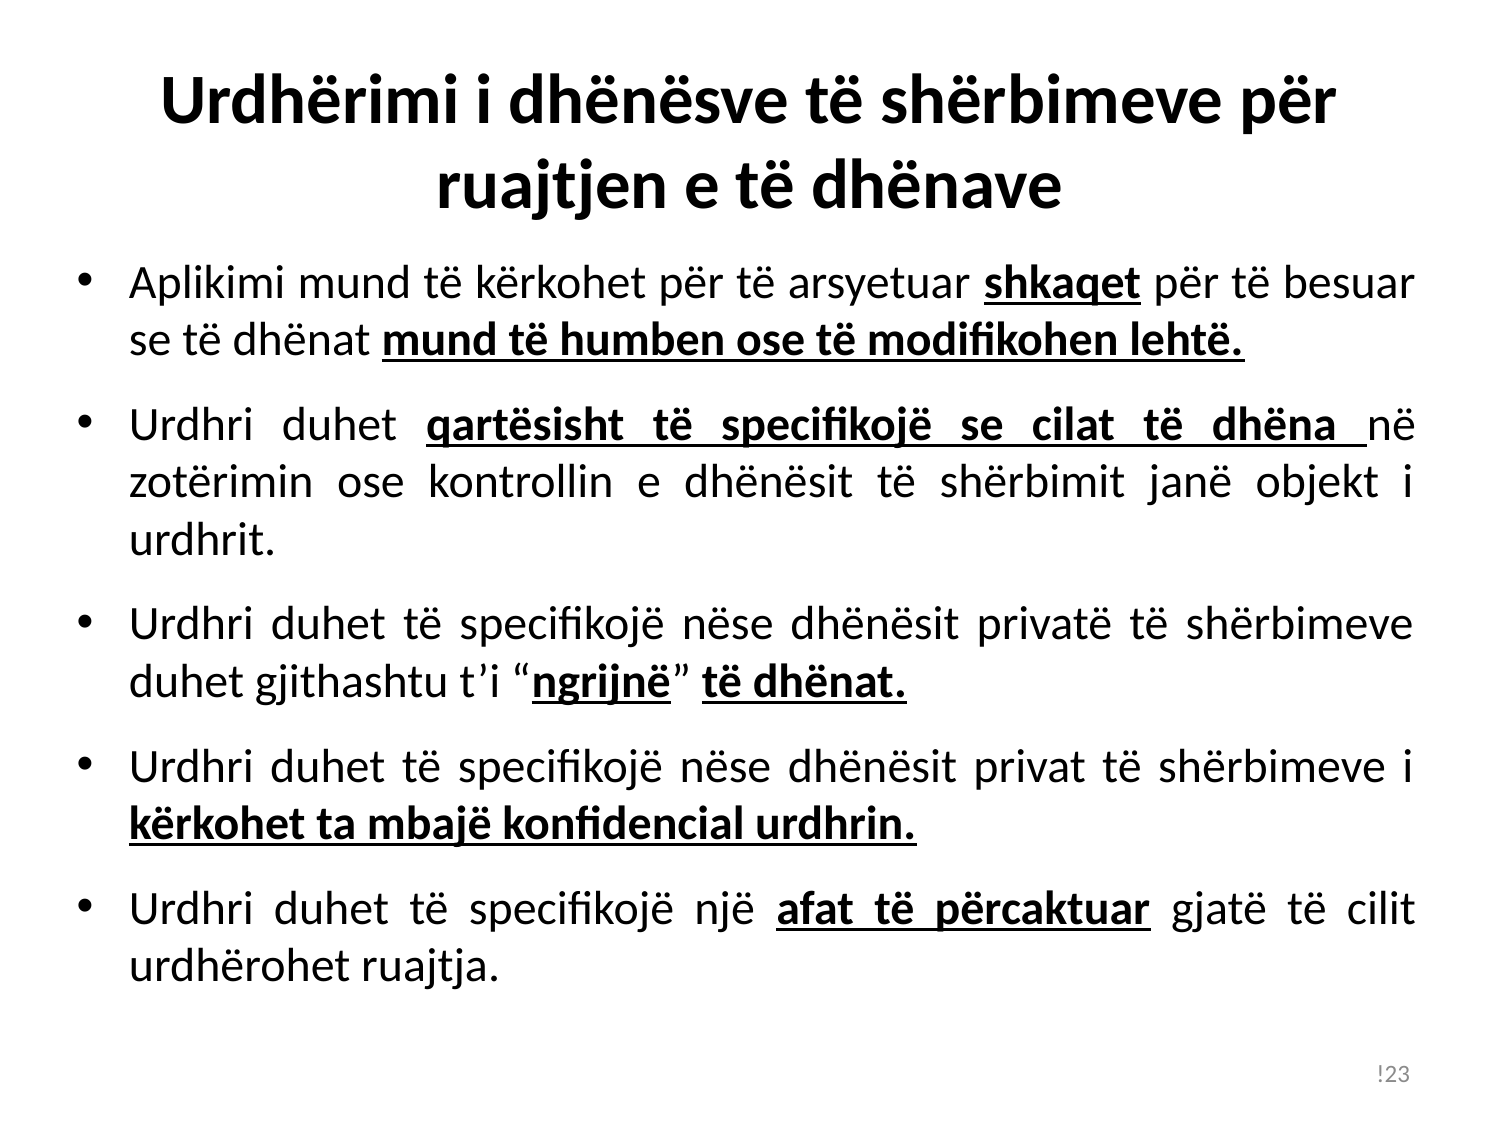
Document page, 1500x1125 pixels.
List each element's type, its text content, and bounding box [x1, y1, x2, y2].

list Aplikimi mund të kërkohet për të arsyetuar shkaqet për të besuar se të dhënat mund të humben ose të modifikohen lehtë. Urdhri duhet qartësisht të specifikojë se cilat të dhëna në zotërimin ose kontrollin e dhënësit të shërbimit janë objekt i urdhrit. Urdhri duhet të specifikojë nëse dhënësit privatë të shërbimeve duhet gjithashtu t’i “ngrijnë” të dhënat. Urdhri duhet të specifikojë nëse dhënësit privat të shërbimeve i kërkohet ta mbajë konfidencial urdhrin. Urdhri duhet të specifikojë një afat të përcaktuar gjatë të cilit urdhërohet ruajtja. [61, 242, 1432, 1045]
title Urdhërimi i dhënësve të shërbimeve për ruajtjen e të dhënave [75, 45, 1425, 233]
slide_number !23 [1074, 1042, 1425, 1103]
